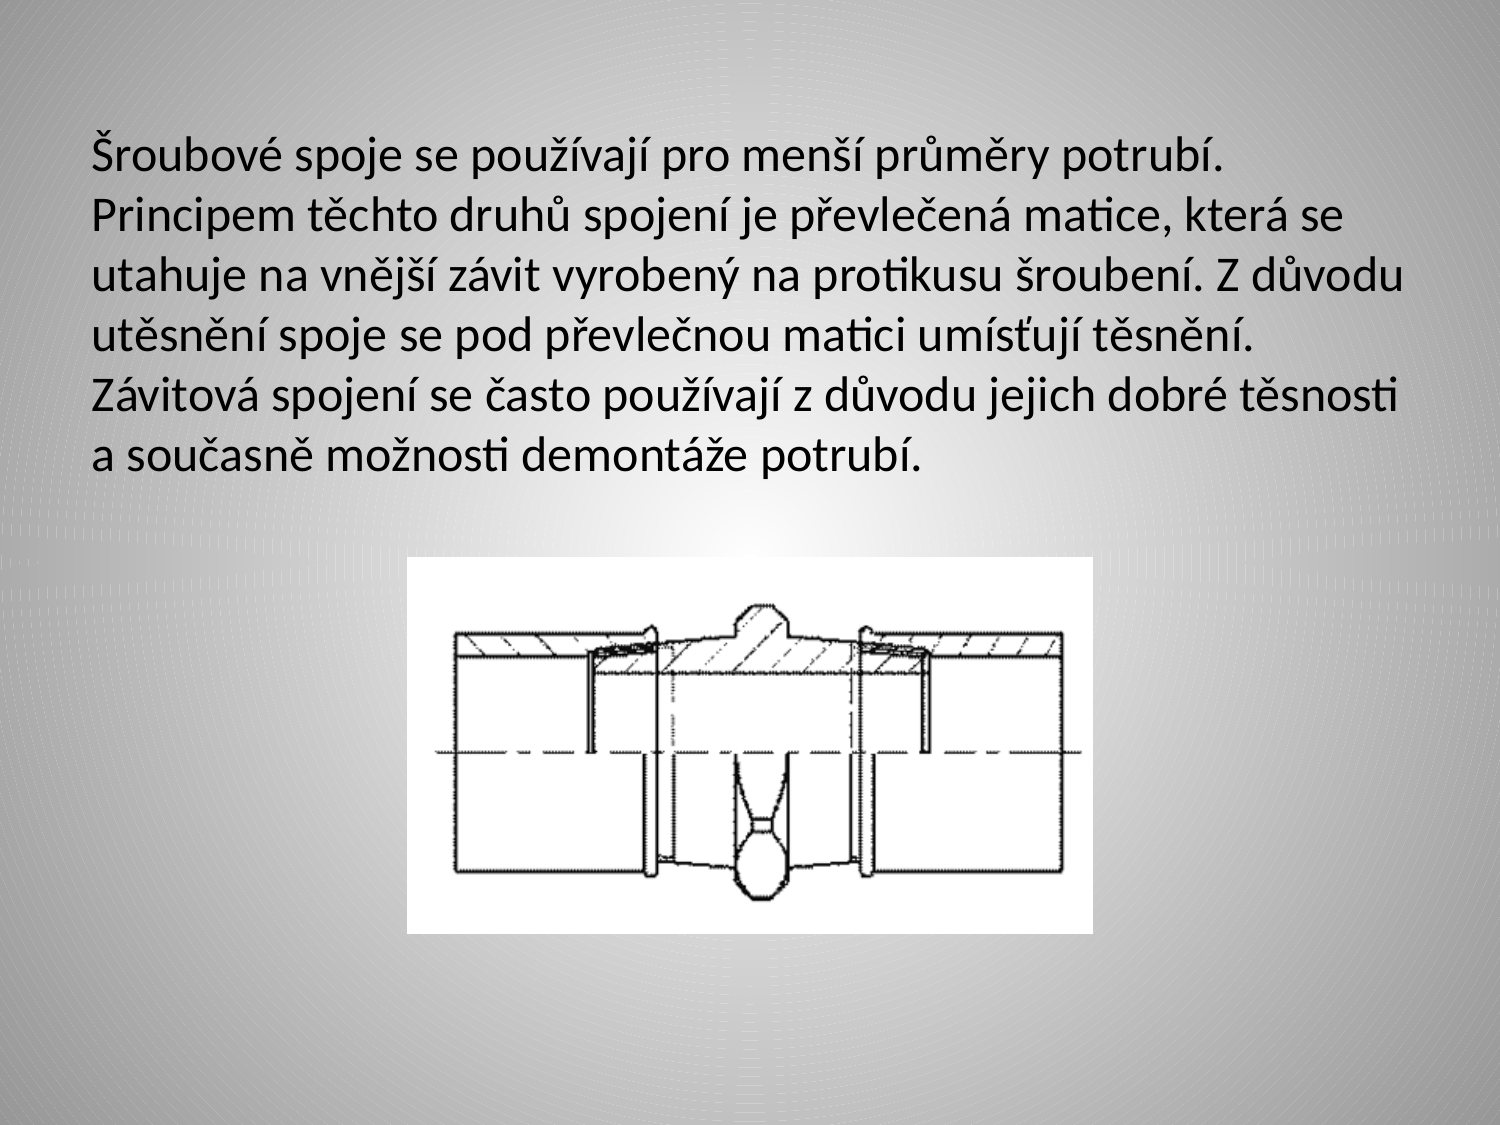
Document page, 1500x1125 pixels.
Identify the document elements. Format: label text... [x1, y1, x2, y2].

list Šroubové spoje se používají pro menší průměry potrubí. Principem těchto druhů spojení je převlečená matice, která se utahuje na vnější závit vyrobený na protikusu šroubení. Z důvodu utěsnění spoje se pod převlečnou matici umísťují těsnění. Závitová spojení se často používají z důvodu jejich dobré těsnosti a současně možnosti demontáže potrubí. [76, 113, 1427, 1010]
picture [406, 556, 1094, 934]
